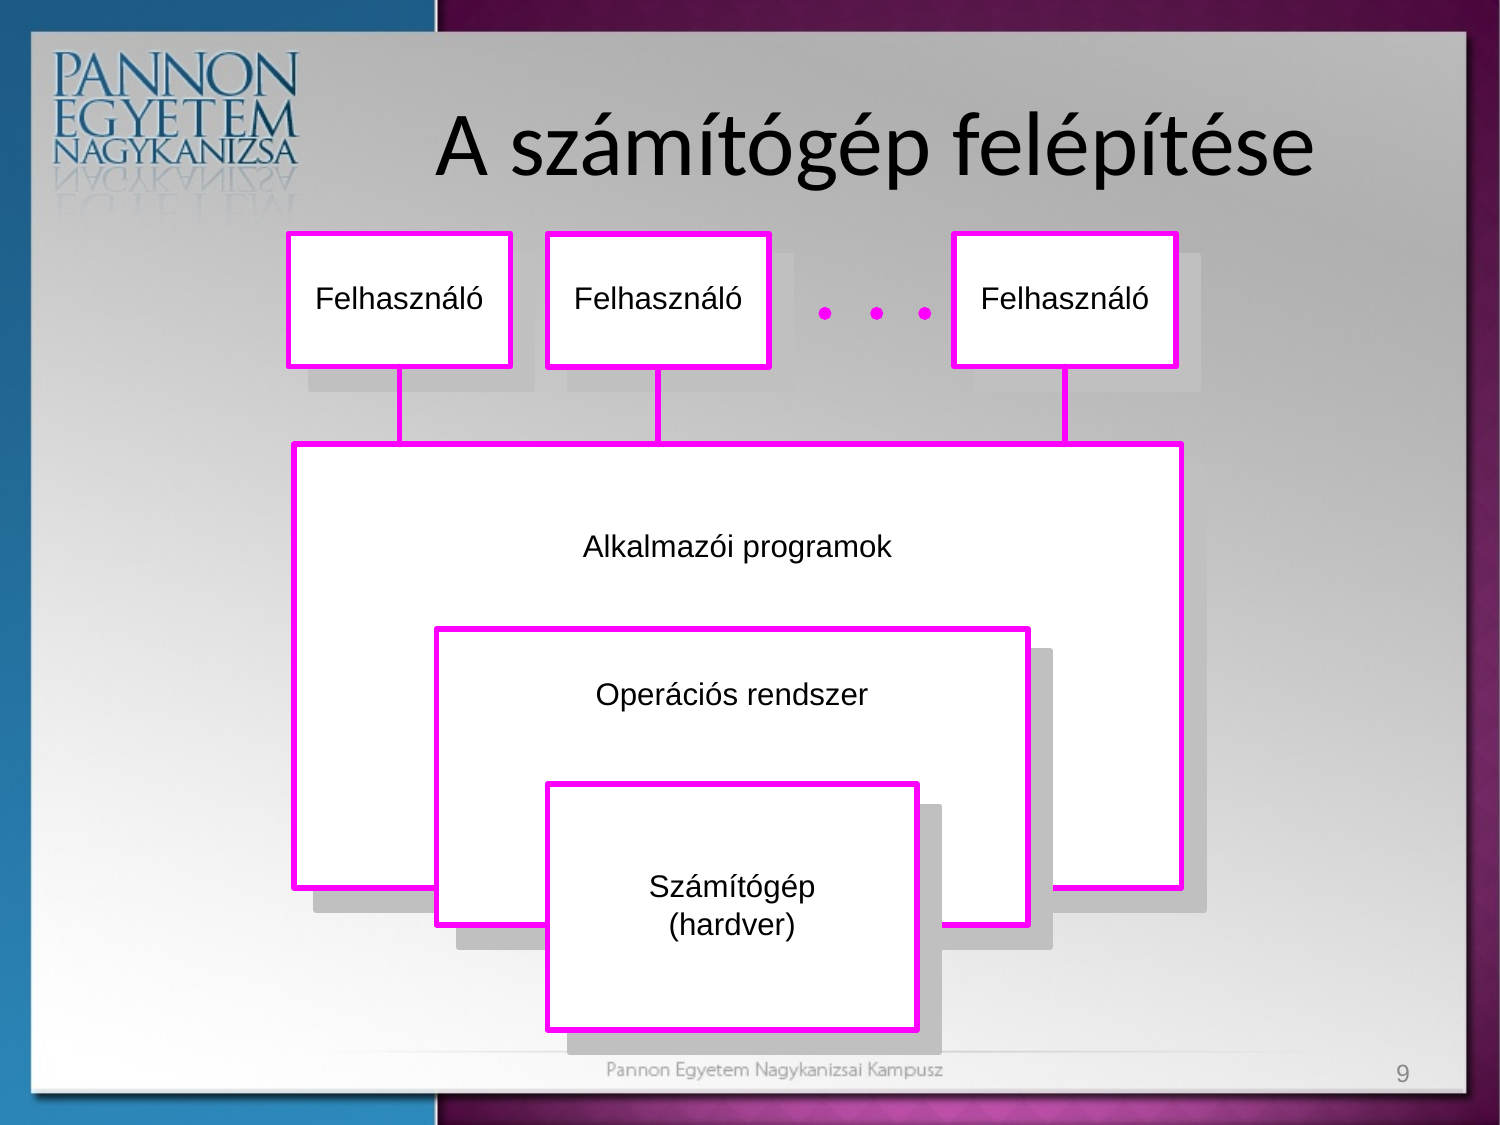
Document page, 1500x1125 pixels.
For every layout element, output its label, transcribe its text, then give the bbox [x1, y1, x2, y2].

picture [0, 0, 1500, 1125]
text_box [279, 224, 1213, 1061]
slide_number 9 [1074, 1042, 1425, 1103]
title A számítógép felépítése [328, 45, 1425, 233]
